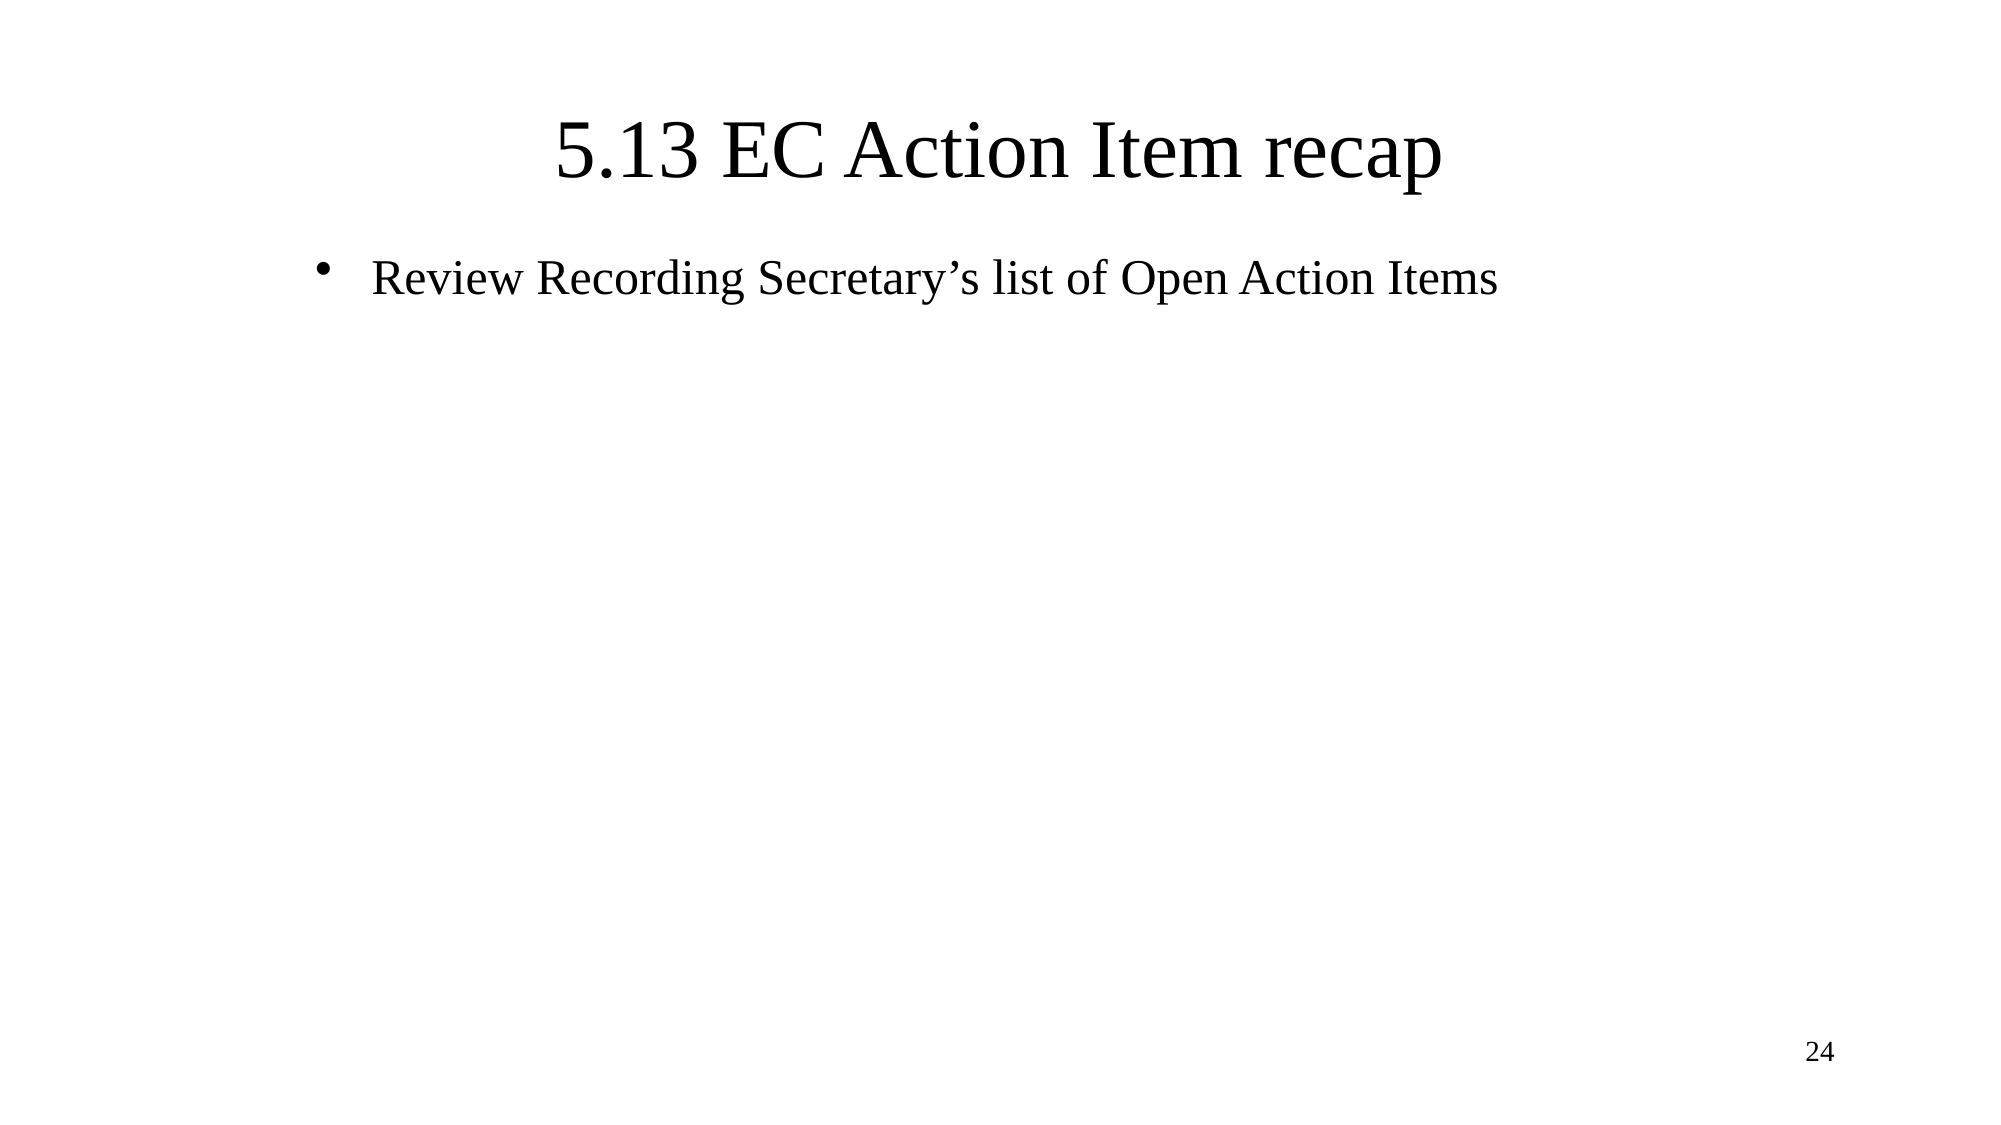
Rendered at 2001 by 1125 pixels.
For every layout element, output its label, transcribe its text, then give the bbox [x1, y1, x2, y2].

slide_number 24 [1433, 1024, 1851, 1101]
list Review Recording Secretary’s list of Open Action Items [299, 237, 1713, 1088]
title 5.13 EC Action Item recap [362, 49, 1638, 238]
